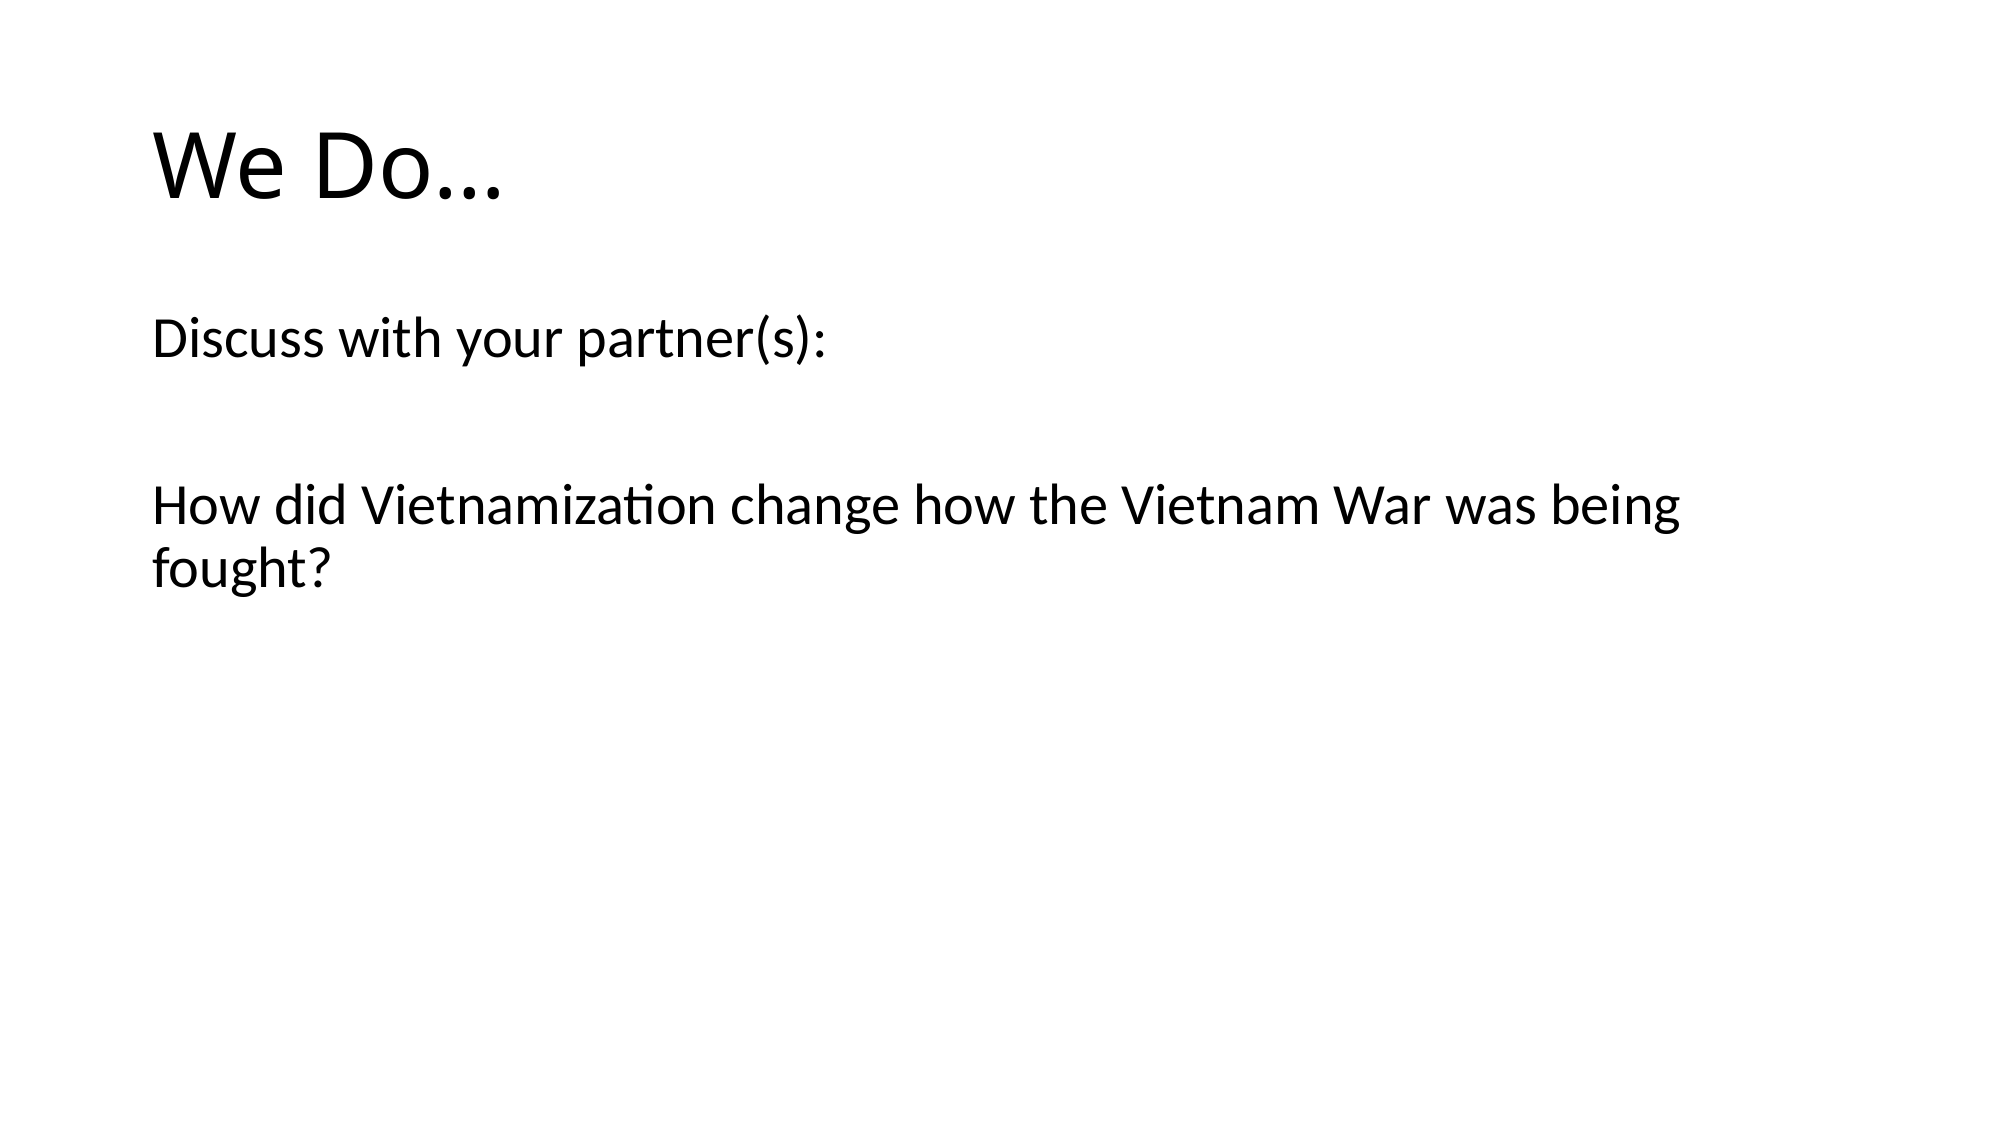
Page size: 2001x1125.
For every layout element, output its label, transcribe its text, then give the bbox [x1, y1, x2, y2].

list Discuss with your partner(s): How did Vietnamization change how the Vietnam War was being fought? [137, 299, 1863, 1014]
title We Do… [137, 59, 1863, 278]
